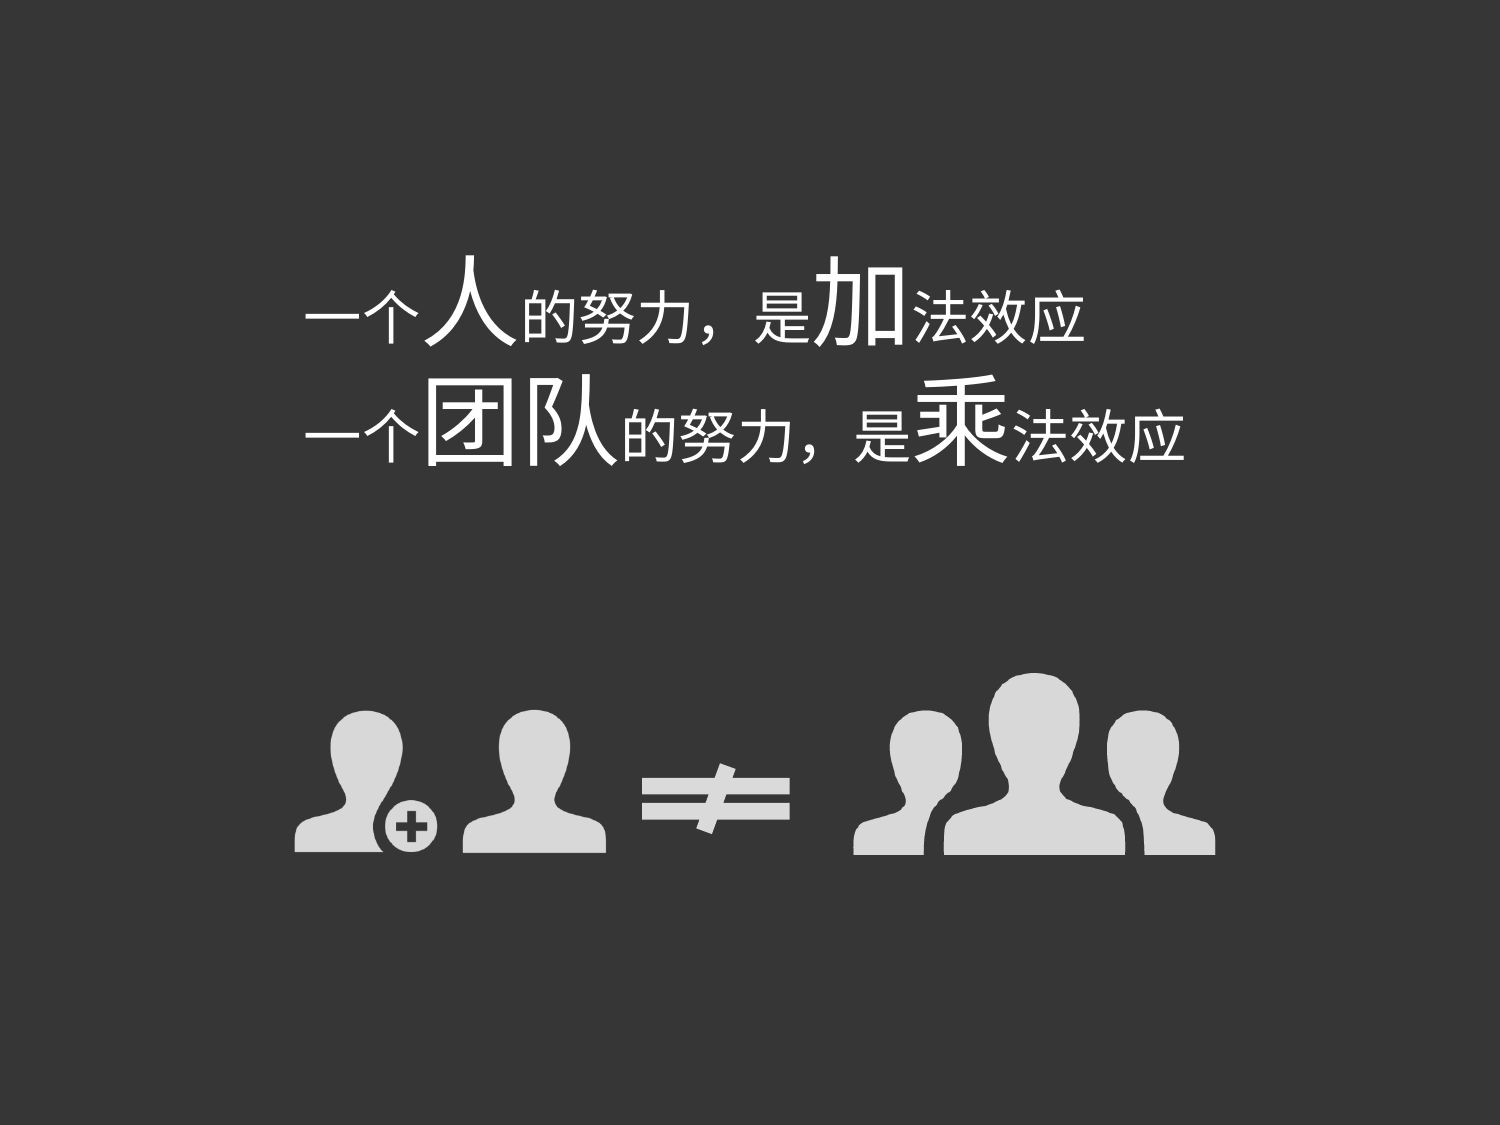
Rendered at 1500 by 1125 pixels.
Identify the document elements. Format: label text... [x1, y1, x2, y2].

picture [808, 538, 1258, 988]
text_box 一个人的努力，是加法效应 一个团队的努力，是乘法效应 [289, 231, 1211, 487]
text_box [640, 761, 792, 837]
picture [277, 692, 624, 870]
